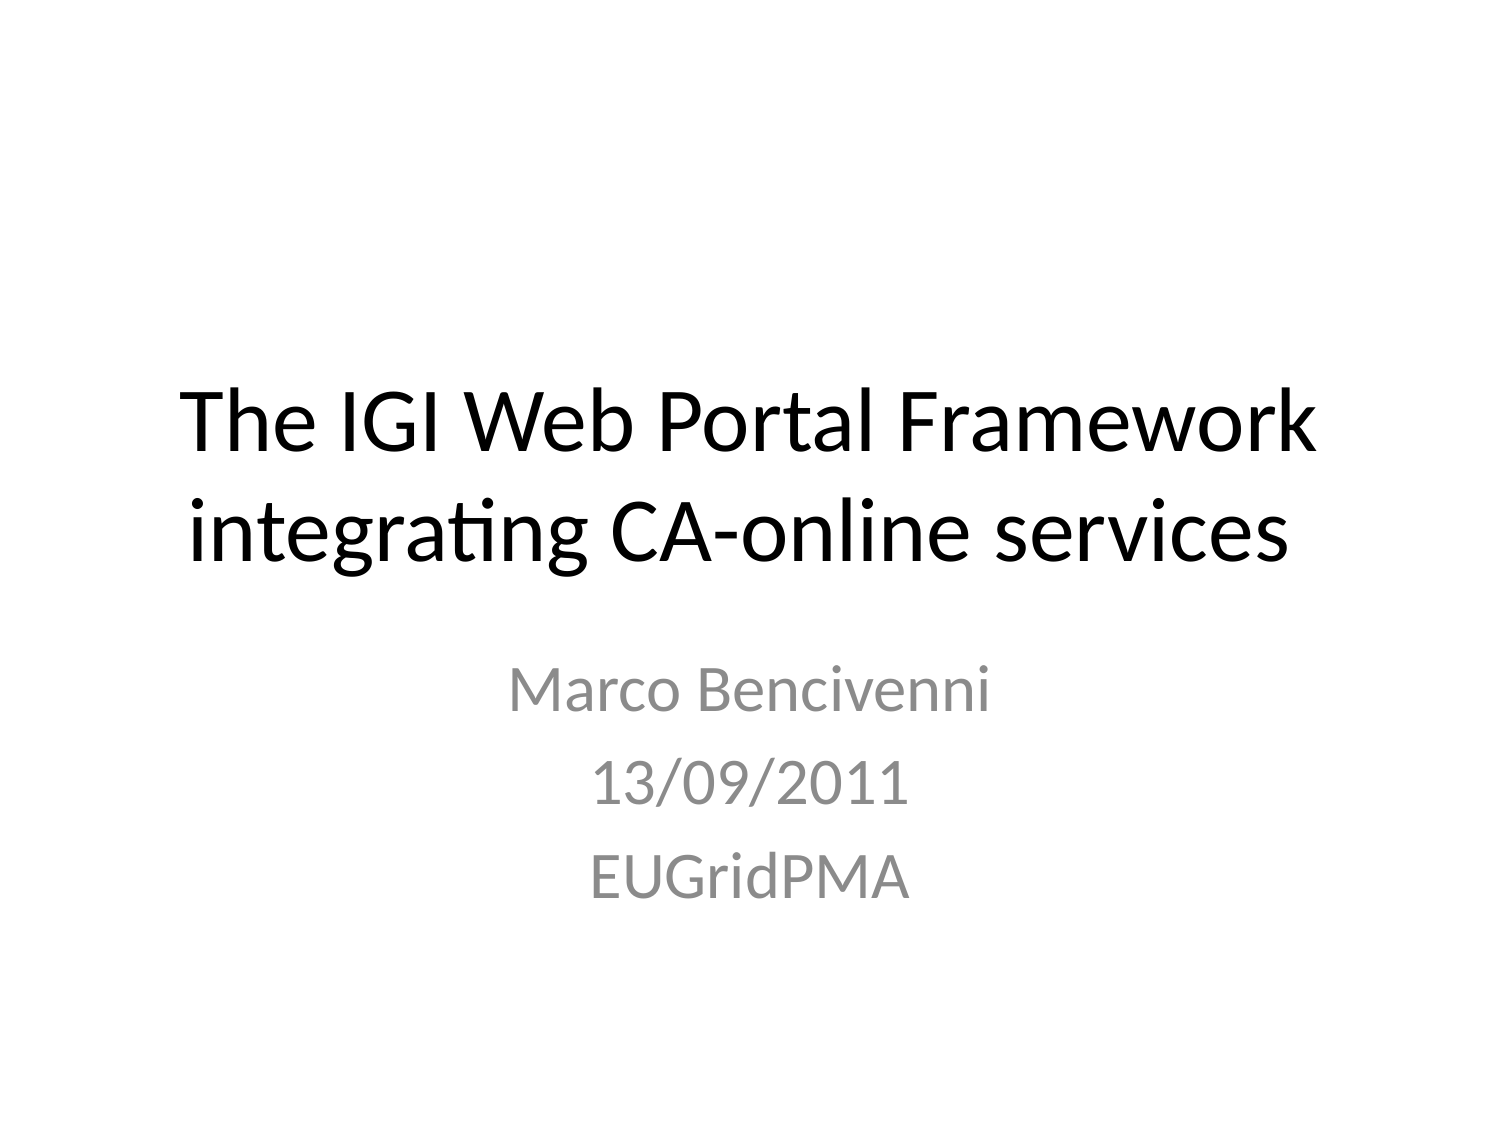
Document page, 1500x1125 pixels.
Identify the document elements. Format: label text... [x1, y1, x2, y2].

subtitle Marco Bencivenni 13/09/2011 EUGridPMA [225, 637, 1275, 925]
title The IGI Web Portal Framework integrating CA-online services [112, 349, 1388, 591]
